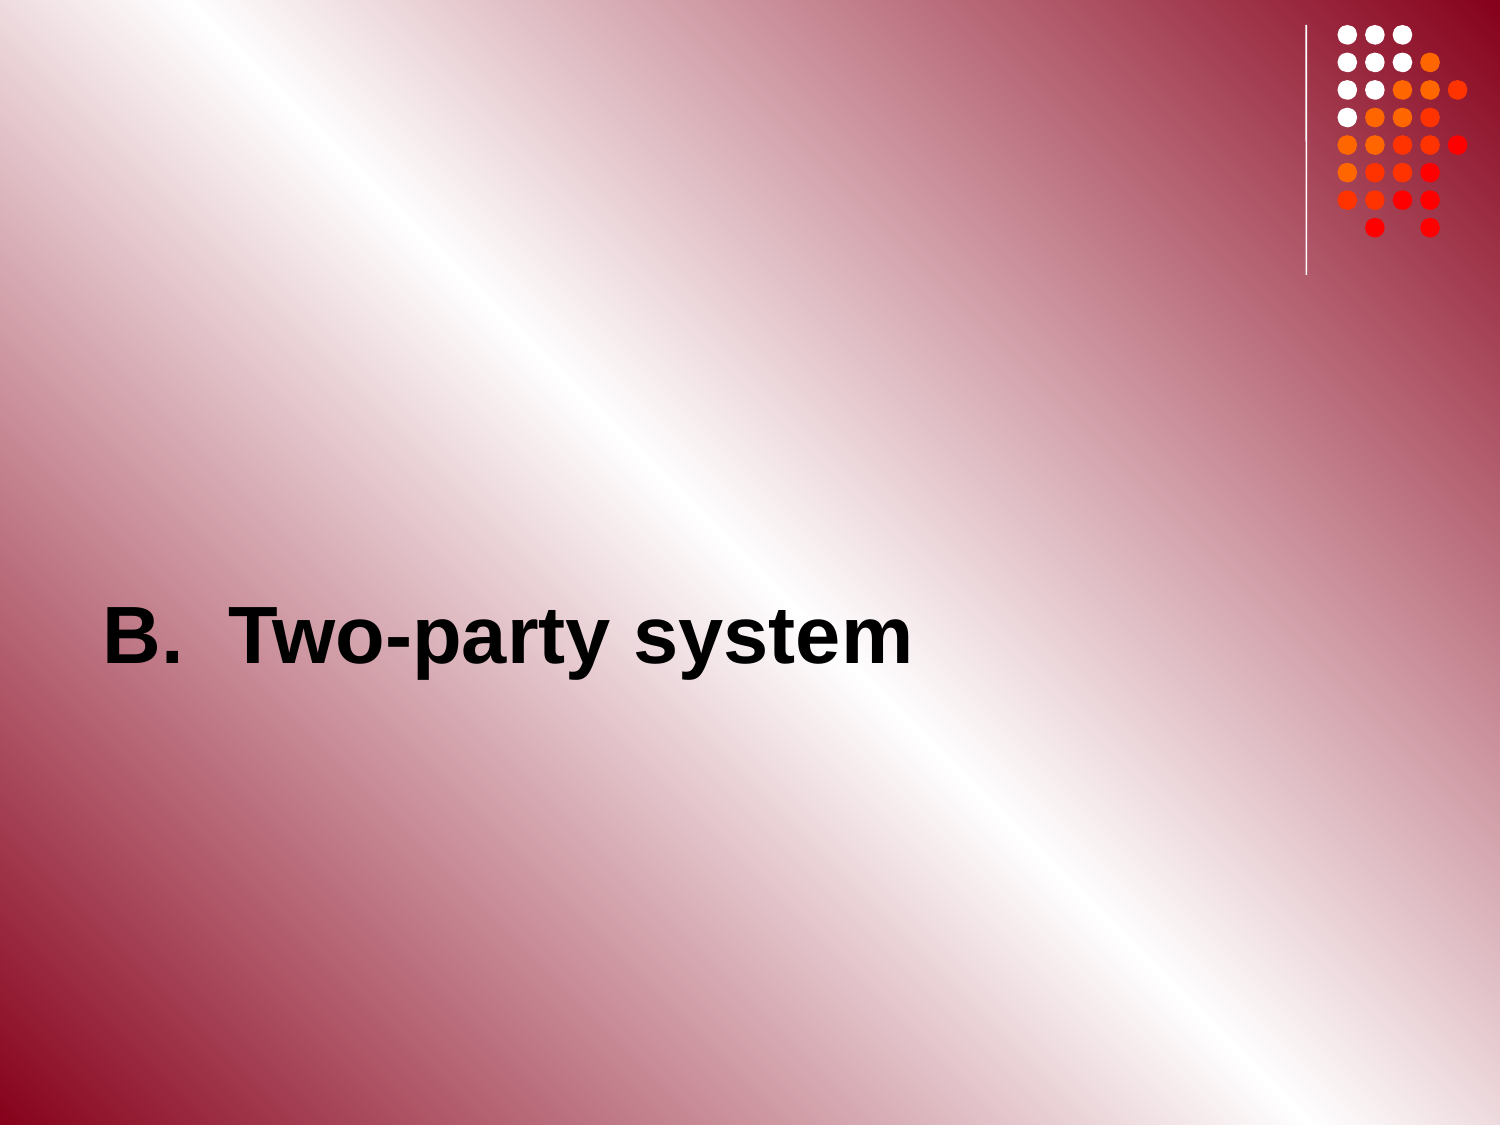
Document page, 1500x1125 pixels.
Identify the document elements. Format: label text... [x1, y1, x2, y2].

title B. Two-party system [87, 474, 1325, 688]
